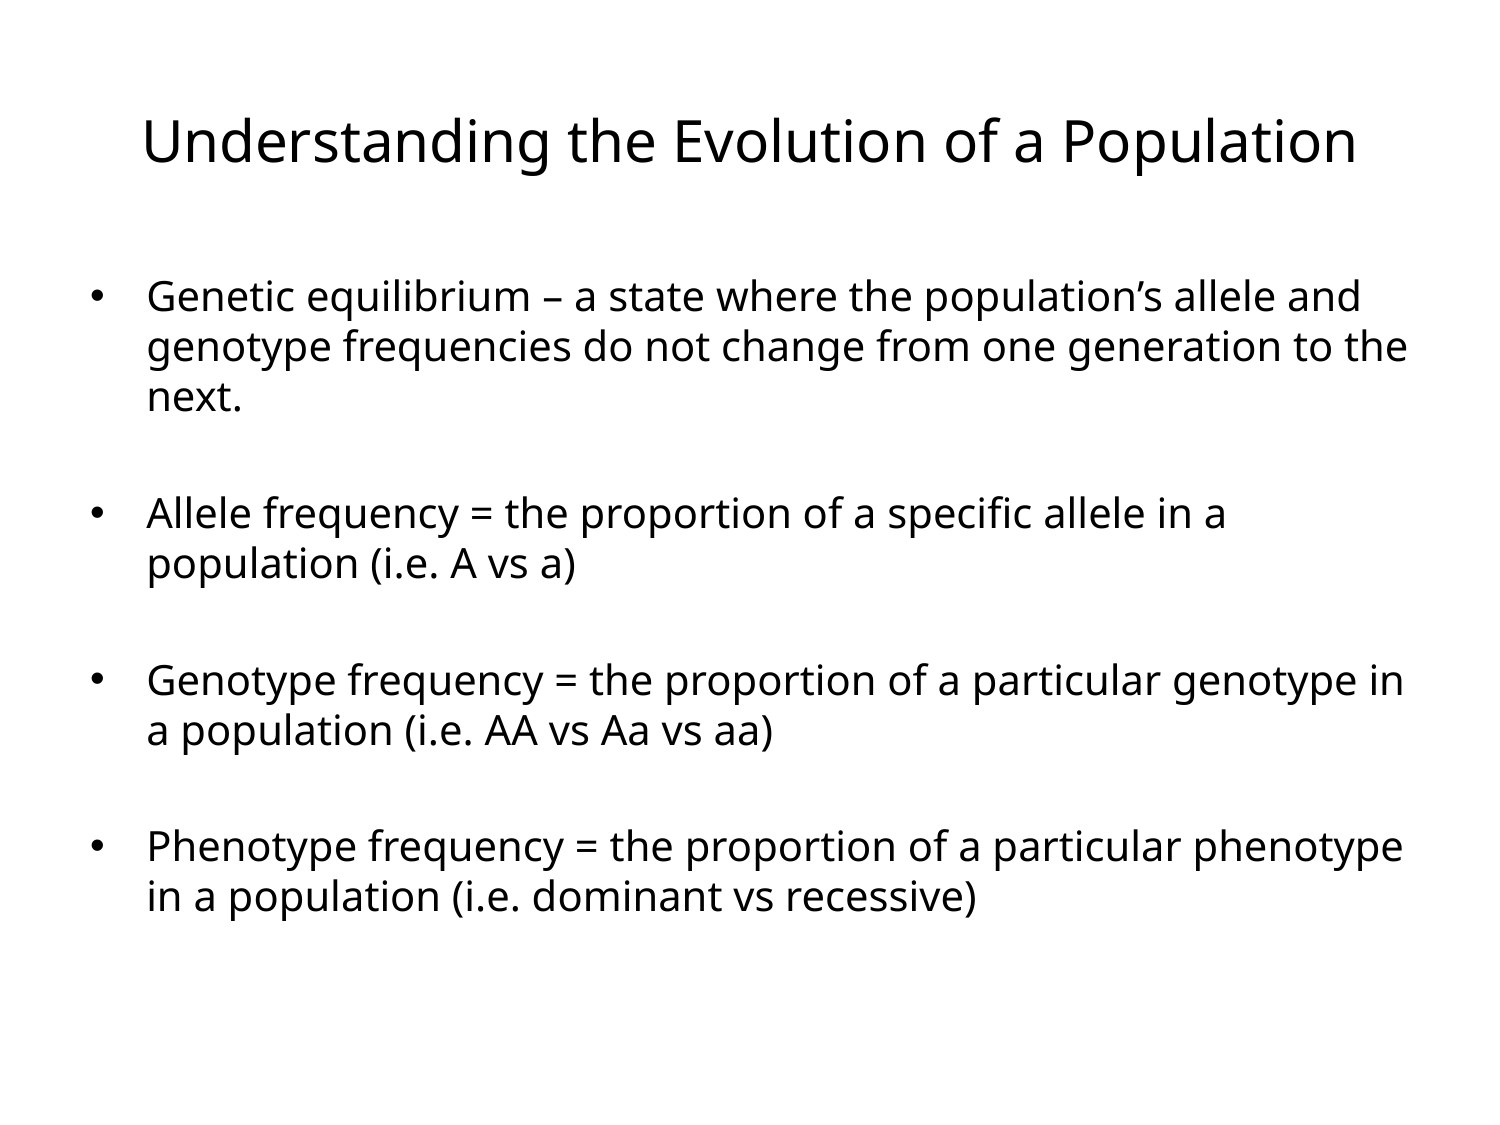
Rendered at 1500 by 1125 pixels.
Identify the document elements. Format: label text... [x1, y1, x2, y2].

list Genetic equilibrium – a state where the population’s allele and genotype frequencies do not change from one generation to the next. Allele frequency = the proportion of a specific allele in a population (i.e. A vs a) Genotype frequency = the proportion of a particular genotype in a population (i.e. AA vs Aa vs aa) Phenotype frequency = the proportion of a particular phenotype in a population (i.e. dominant vs recessive) [75, 262, 1425, 1005]
title Understanding the Evolution of a Population [75, 45, 1425, 233]
